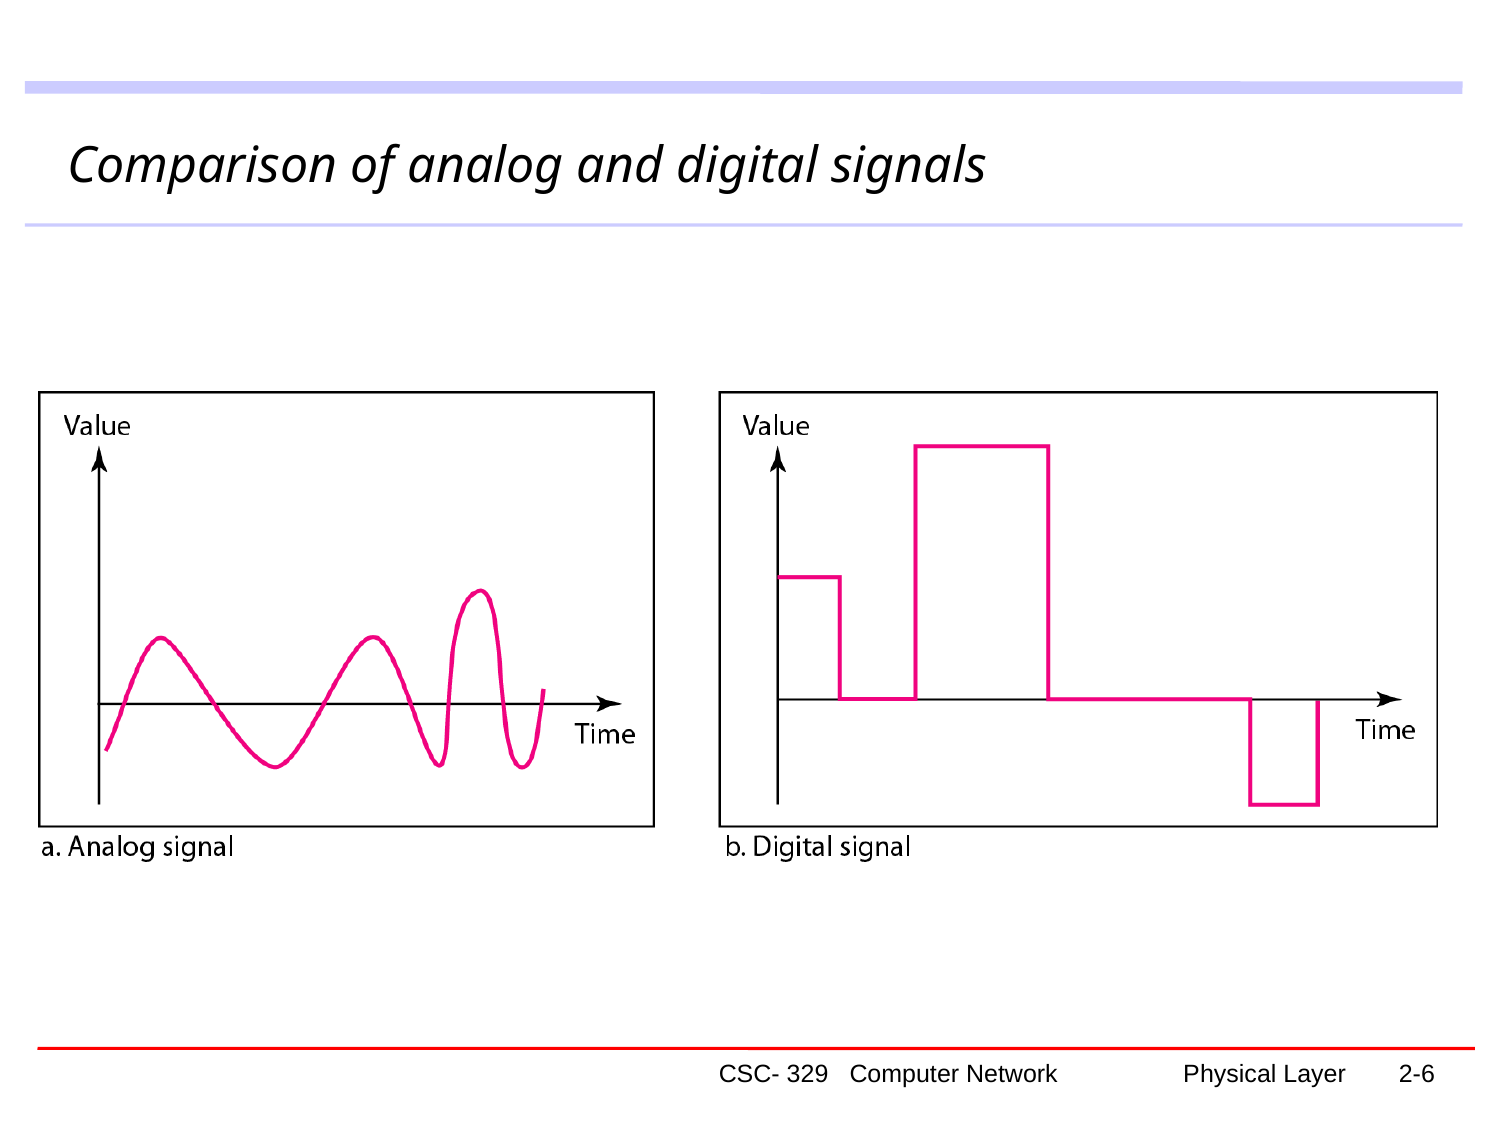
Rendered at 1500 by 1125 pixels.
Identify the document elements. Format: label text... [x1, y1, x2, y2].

text_box Comparison of analog and digital signals [52, 124, 1003, 200]
slide_number 2-6 [1338, 1049, 1451, 1125]
picture [38, 391, 1438, 863]
footer CSC- 329 Computer Network Physical Layer [685, 1049, 1338, 1125]
